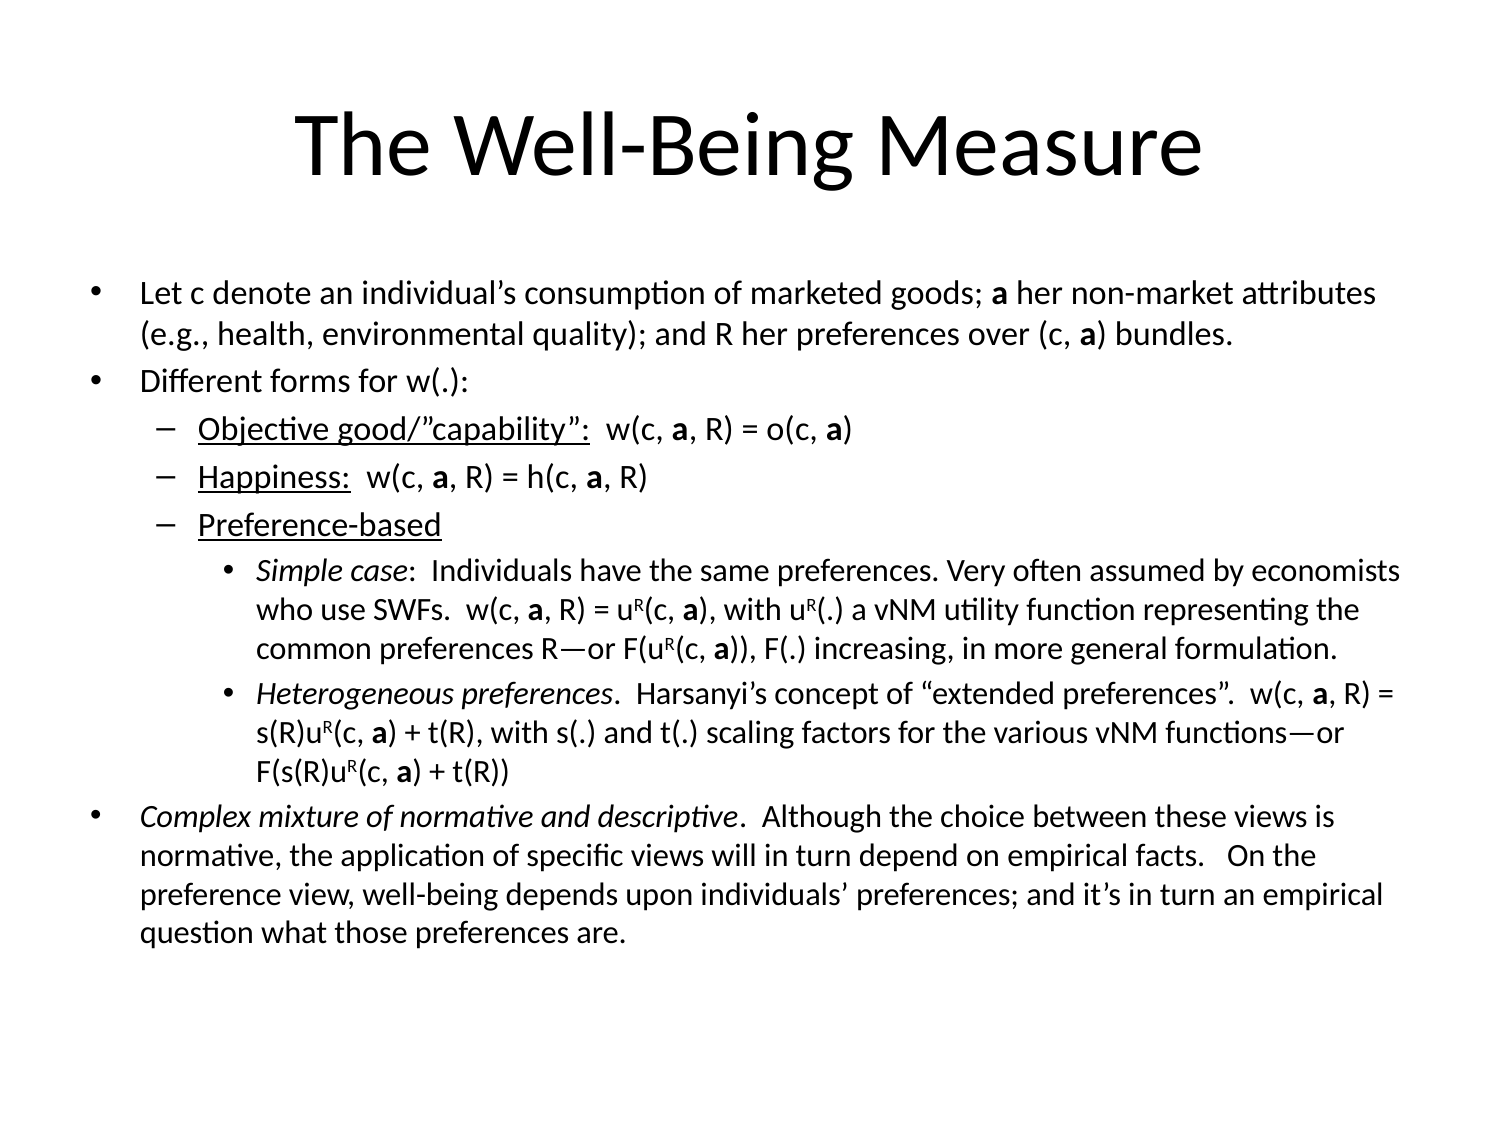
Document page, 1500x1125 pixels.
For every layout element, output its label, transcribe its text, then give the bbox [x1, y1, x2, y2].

title The Well-Being Measure [75, 45, 1425, 233]
list Let c denote an individual’s consumption of marketed goods; a her non-market attributes (e.g., health, environmental quality); and R her preferences over (c, a) bundles. Different forms for w(.): Objective good/”capability”: w(c, a, R) = o(c, a) Happiness: w(c, a, R) = h(c, a, R) Preference-based Simple case: Individuals have the same preferences. Very often assumed by economists who use SWFs. w(c, a, R) = uR(c, a), with uR(.) a vNM utility function representing the common preferences R—or F(uR(c, a)), F(.) increasing, in more general formulation. Heterogeneous preferences. Harsanyi’s concept of “extended preferences”. w(c, a, R) = s(R)uR(c, a) + t(R), with s(.) and t(.) scaling factors for the various vNM functions—or F(s(R)uR(c, a) + t(R)) Complex mixture of normative and descriptive. Although the choice between these views is normative, the application of specific views will in turn depend on empirical facts. On the preference view, well-being depends upon individuals’ preferences; and it’s in turn an empirical question what those preferences are. [75, 262, 1425, 1005]
